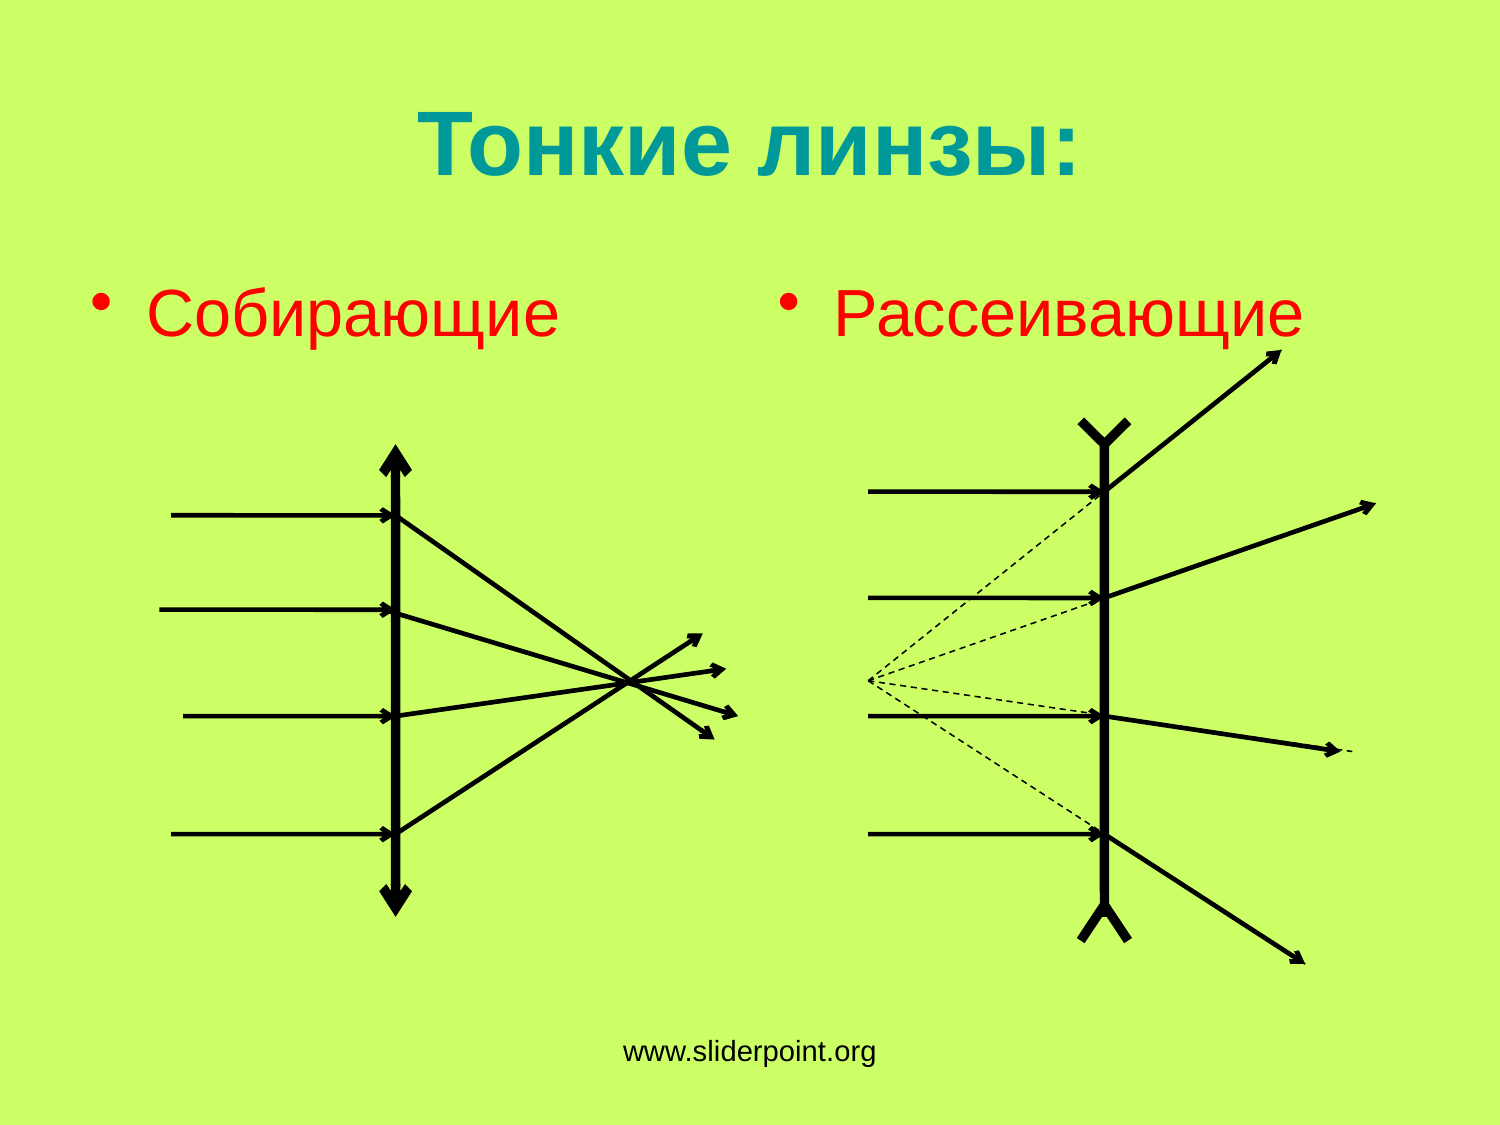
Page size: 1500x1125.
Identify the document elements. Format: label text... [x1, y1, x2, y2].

footer www.sliderpoint.org [512, 1024, 988, 1103]
list Собирающие [74, 262, 738, 1006]
text_box [868, 590, 1104, 599]
list Рассеивающие [762, 262, 1426, 1006]
text_box [639, 687, 715, 740]
text_box [171, 508, 395, 523]
text_box [1104, 349, 1282, 492]
text_box [1104, 501, 1376, 598]
text_box [395, 633, 703, 835]
text_box [868, 826, 1105, 842]
text_box [628, 683, 739, 719]
text_box [388, 444, 403, 515]
text_box [381, 602, 396, 611]
text_box [388, 835, 403, 917]
text_box [1104, 715, 1341, 757]
title Тонкие линзы: [74, 44, 1426, 233]
text_box [171, 826, 395, 842]
text_box [1104, 834, 1306, 965]
text_box [183, 708, 395, 724]
